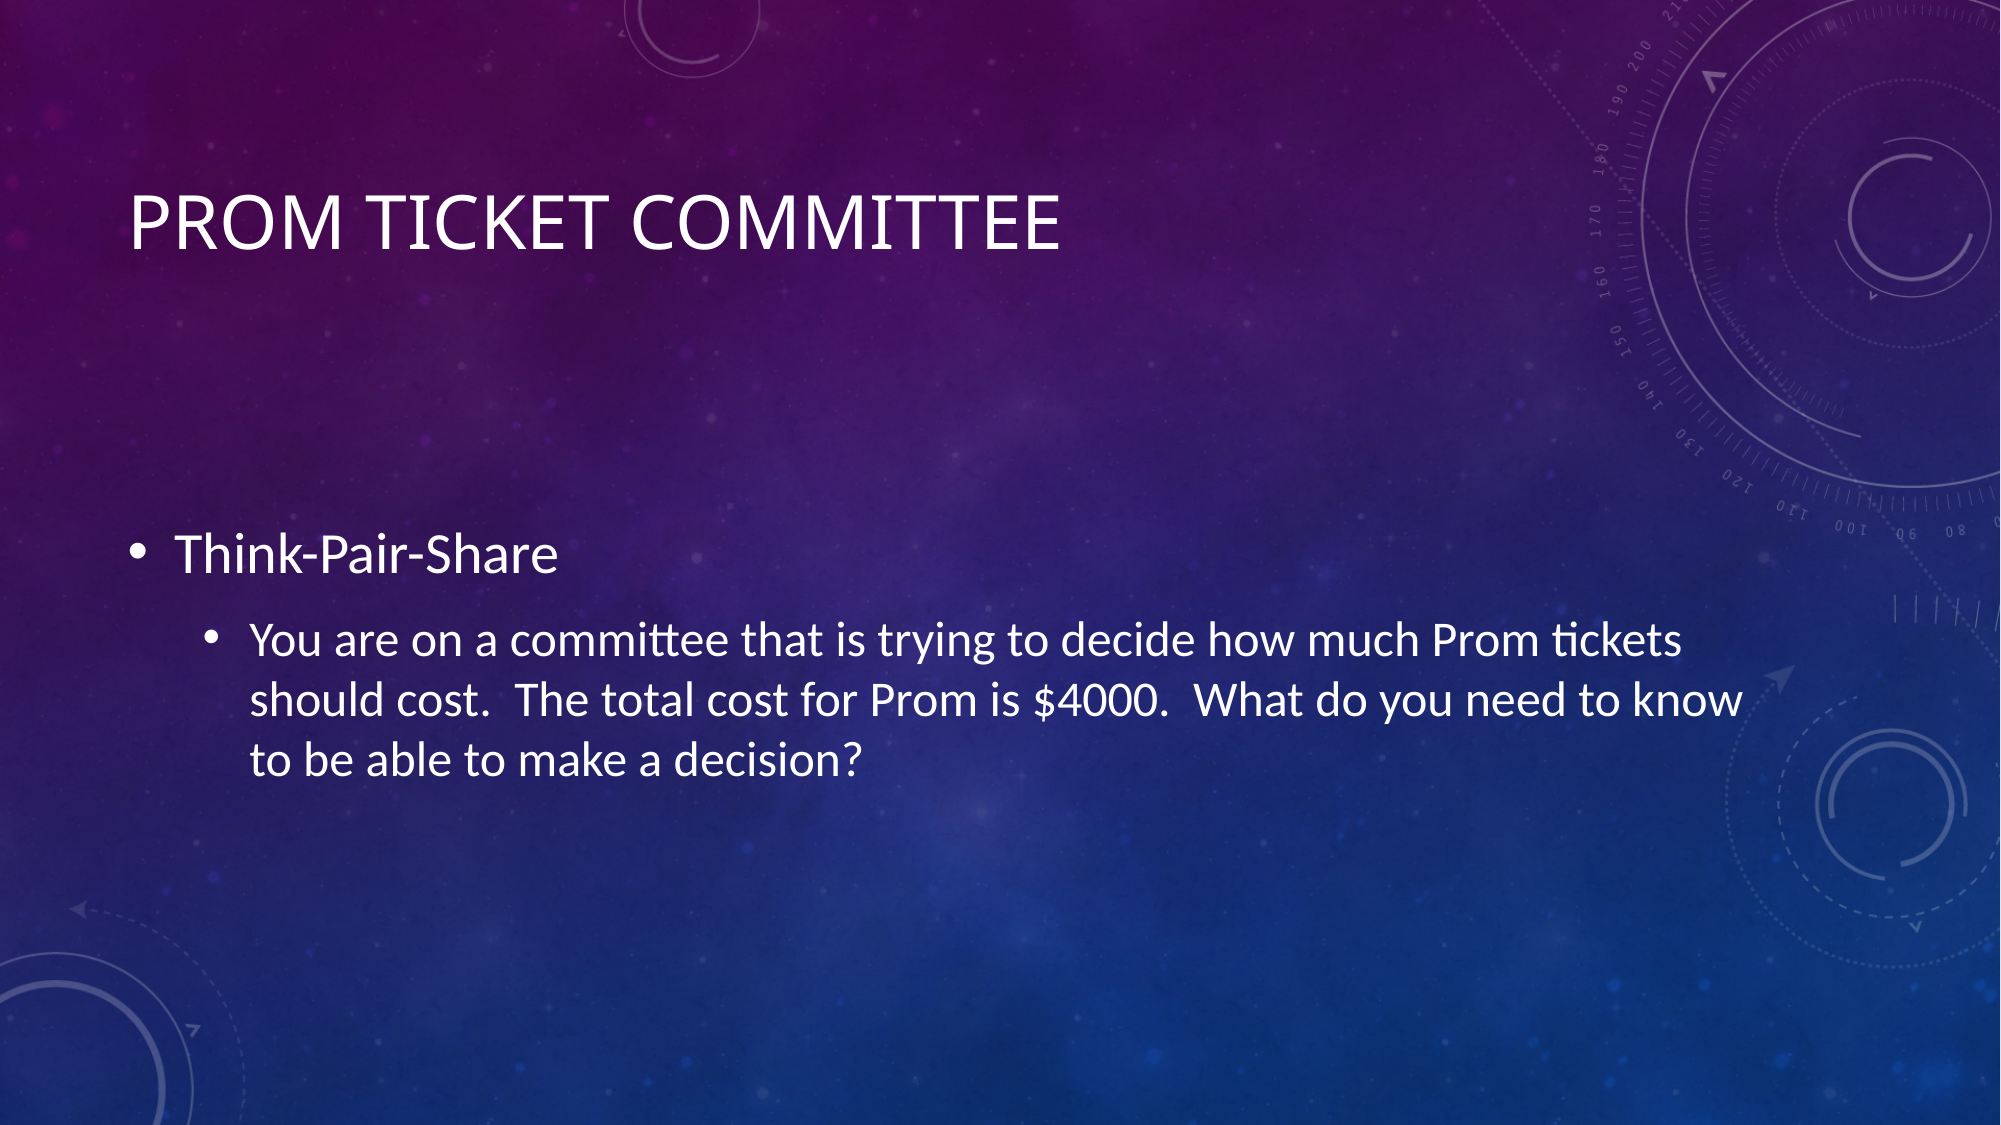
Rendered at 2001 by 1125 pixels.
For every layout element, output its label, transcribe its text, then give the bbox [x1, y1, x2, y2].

picture [0, 0, 2001, 1125]
title Prom Ticket Committee [112, 99, 1775, 339]
list Think-Pair-Share You are on a committee that is trying to decide how much Prom tickets should cost. The total cost for Prom is $4000. What do you need to know to be able to make a decision? [112, 351, 1775, 950]
